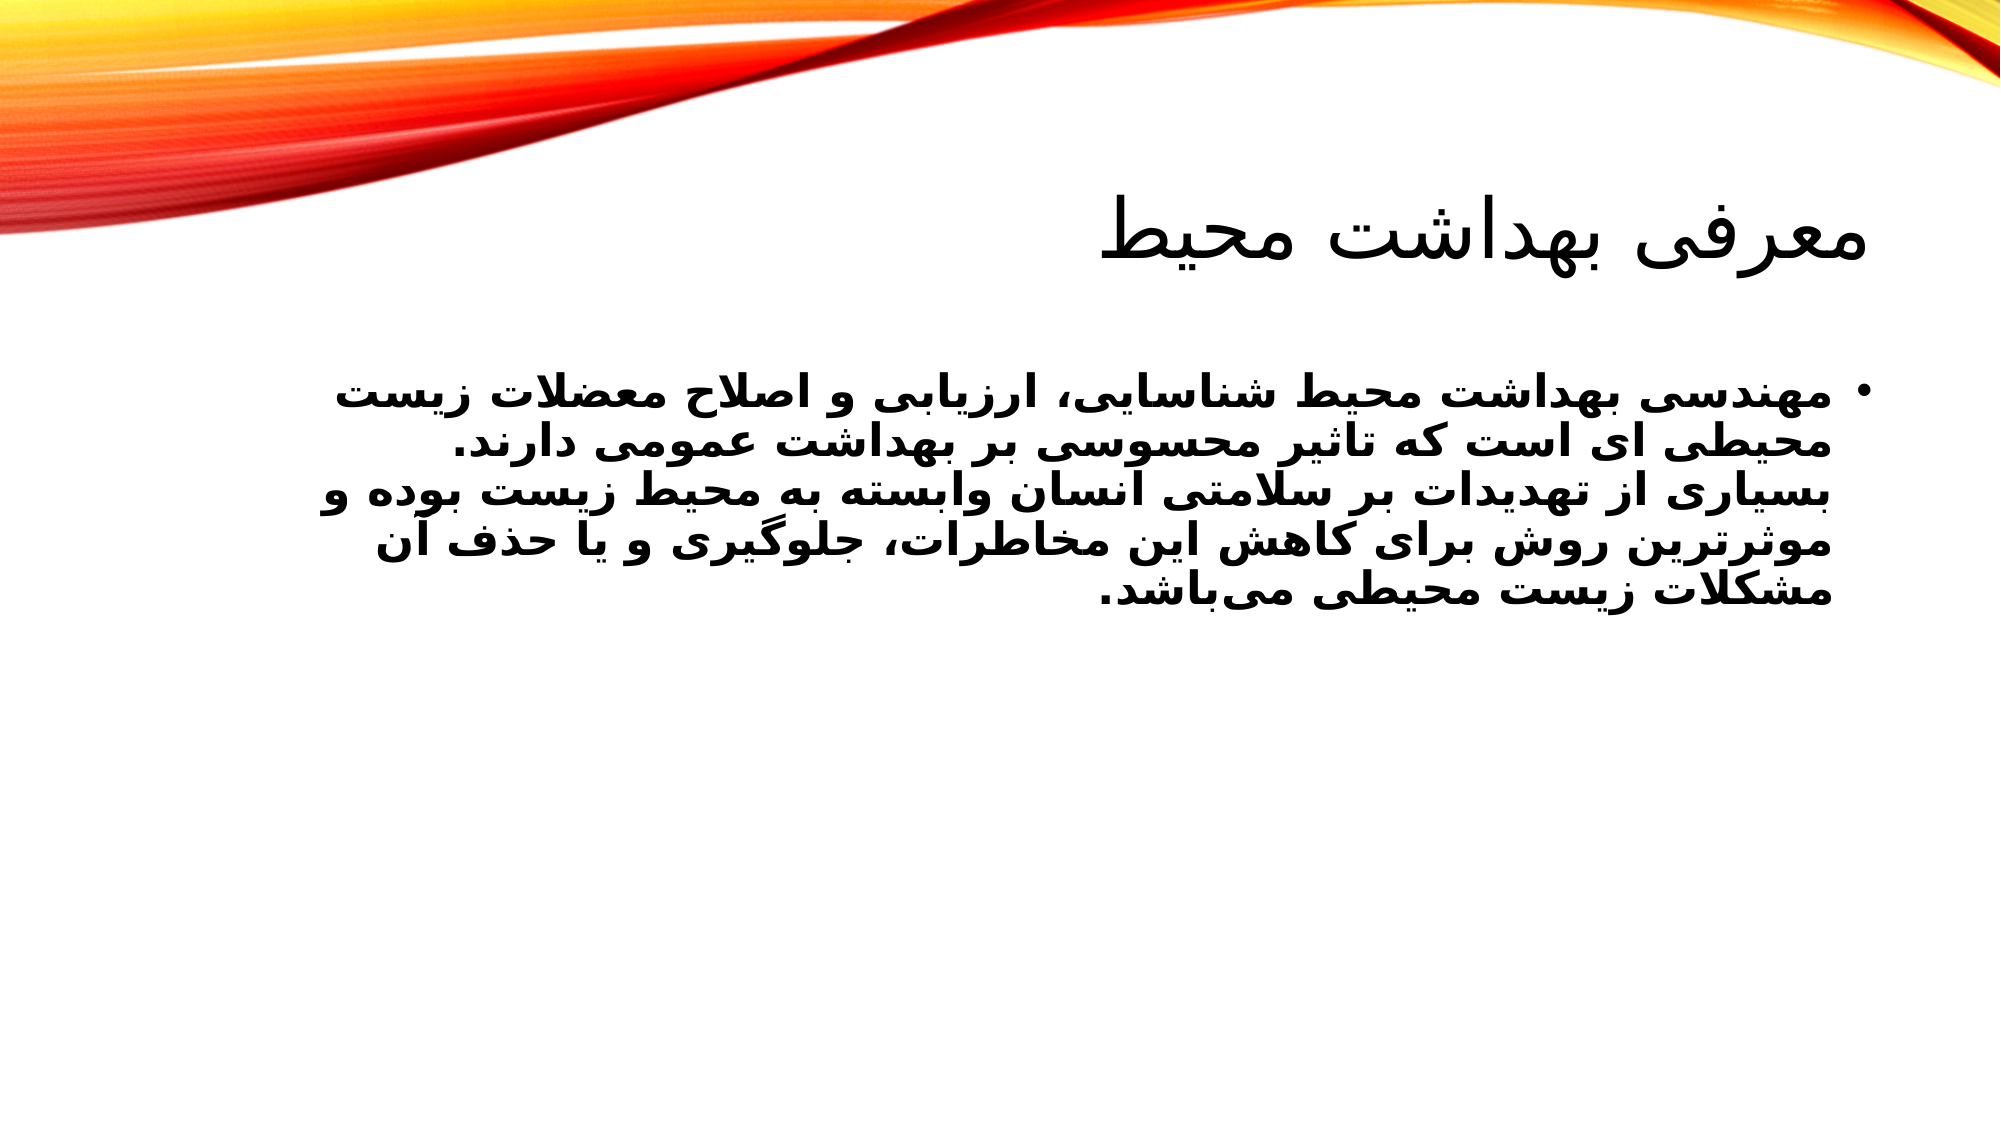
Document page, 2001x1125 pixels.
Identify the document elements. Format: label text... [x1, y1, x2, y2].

list مهندسی بهداشت محیط شناسایی، ارزیابی و اصلاح معضلات زیست محیطی ای است که تاثیر محسوسی بر بهداشت عمومی دارند. بسیاری از تهدیدات بر سلامتی انسان وابسته به محیط زیست بوده و موثرترین روش برای کاهش این مخاطرات، جلوگیری و یا حذف آن مشکلات زیست محیطی می‌باشد. [295, 360, 1888, 1021]
title معرفی بهداشت محیط [474, 125, 1888, 338]
picture [0, 0, 2000, 237]
